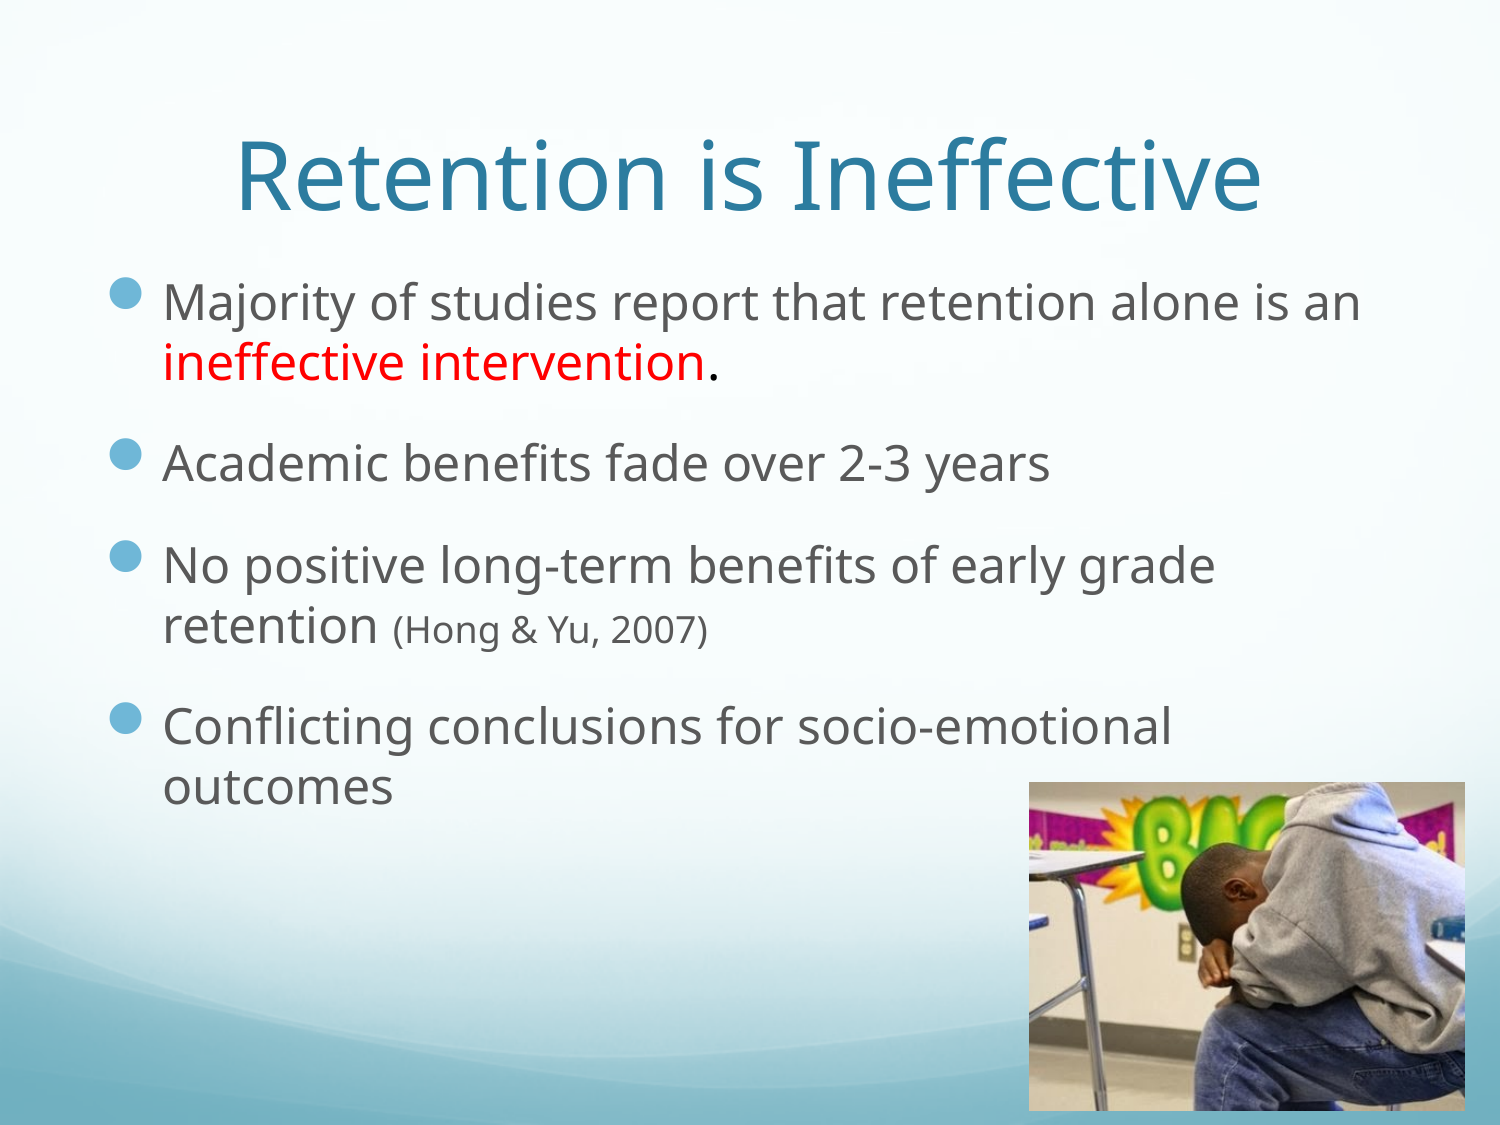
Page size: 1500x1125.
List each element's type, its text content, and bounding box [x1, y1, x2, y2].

picture [1028, 781, 1466, 1111]
list Majority of studies report that retention alone is an ineffective intervention. Academic benefits fade over 2-3 years No positive long-term benefits of early grade retention (Hong & Yu, 2007) Conflicting conclusions for socio-emotional outcomes [90, 262, 1410, 975]
title Retention is Ineffective [90, 17, 1410, 237]
